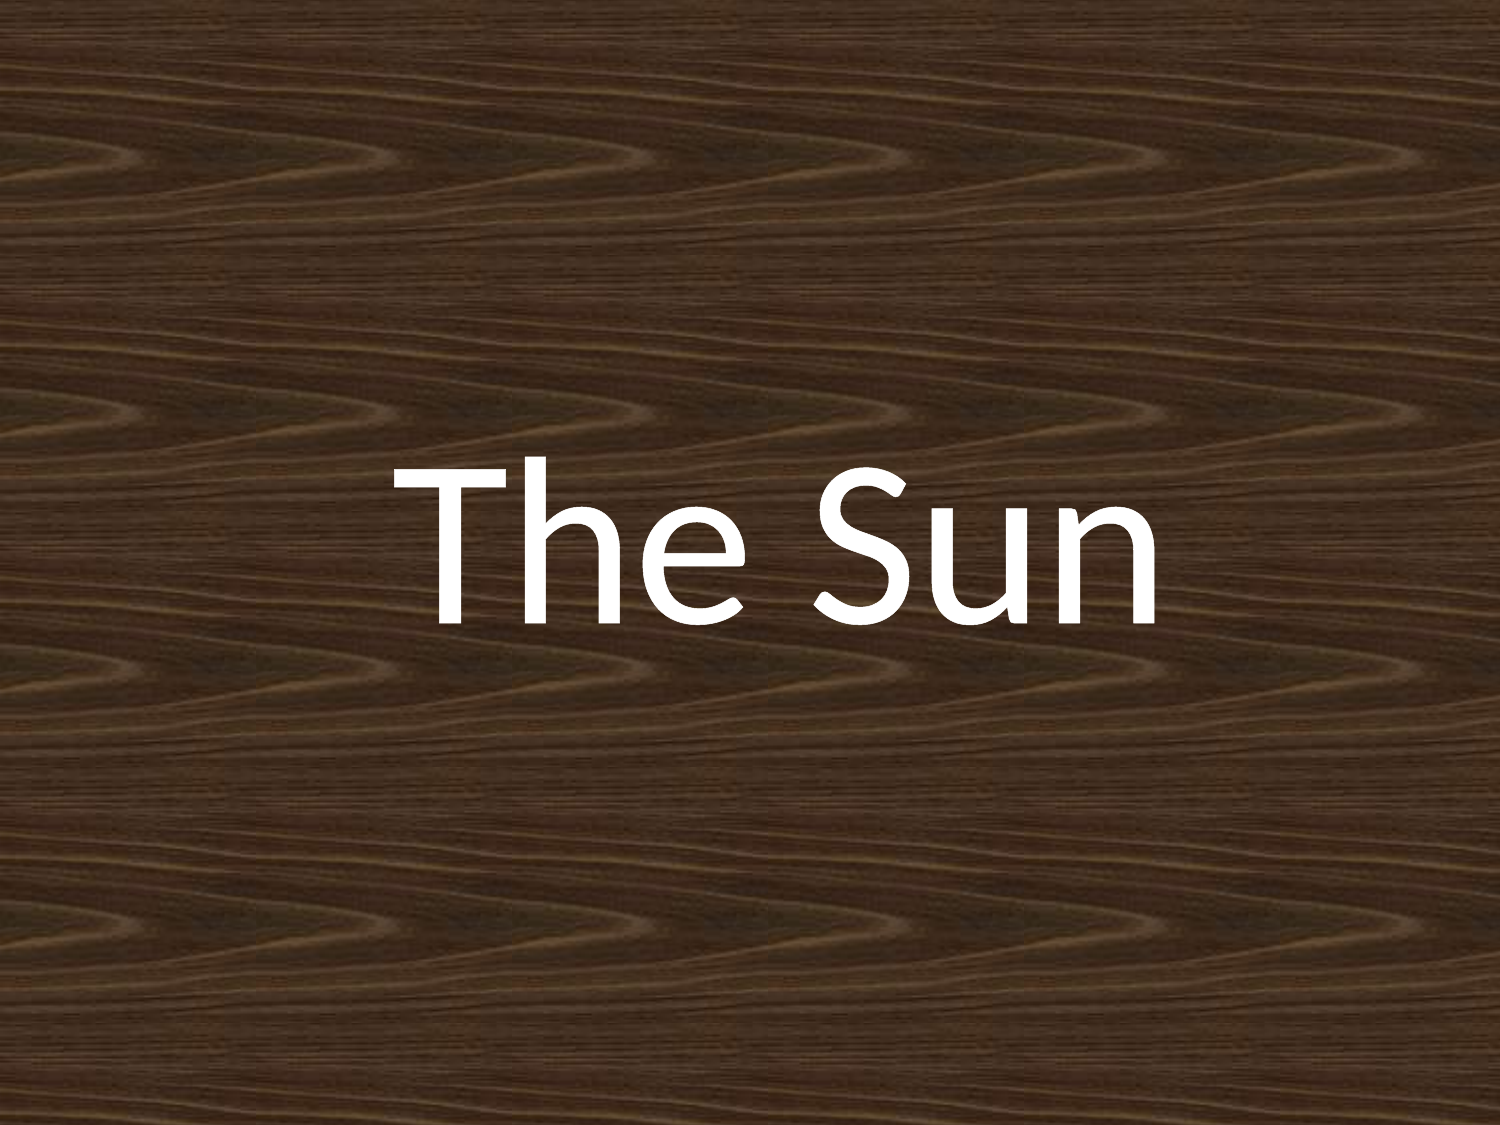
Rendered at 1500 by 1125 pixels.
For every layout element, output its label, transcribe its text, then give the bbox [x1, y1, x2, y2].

picture [0, 0, 1500, 1125]
title The Sun [105, 433, 1456, 622]
